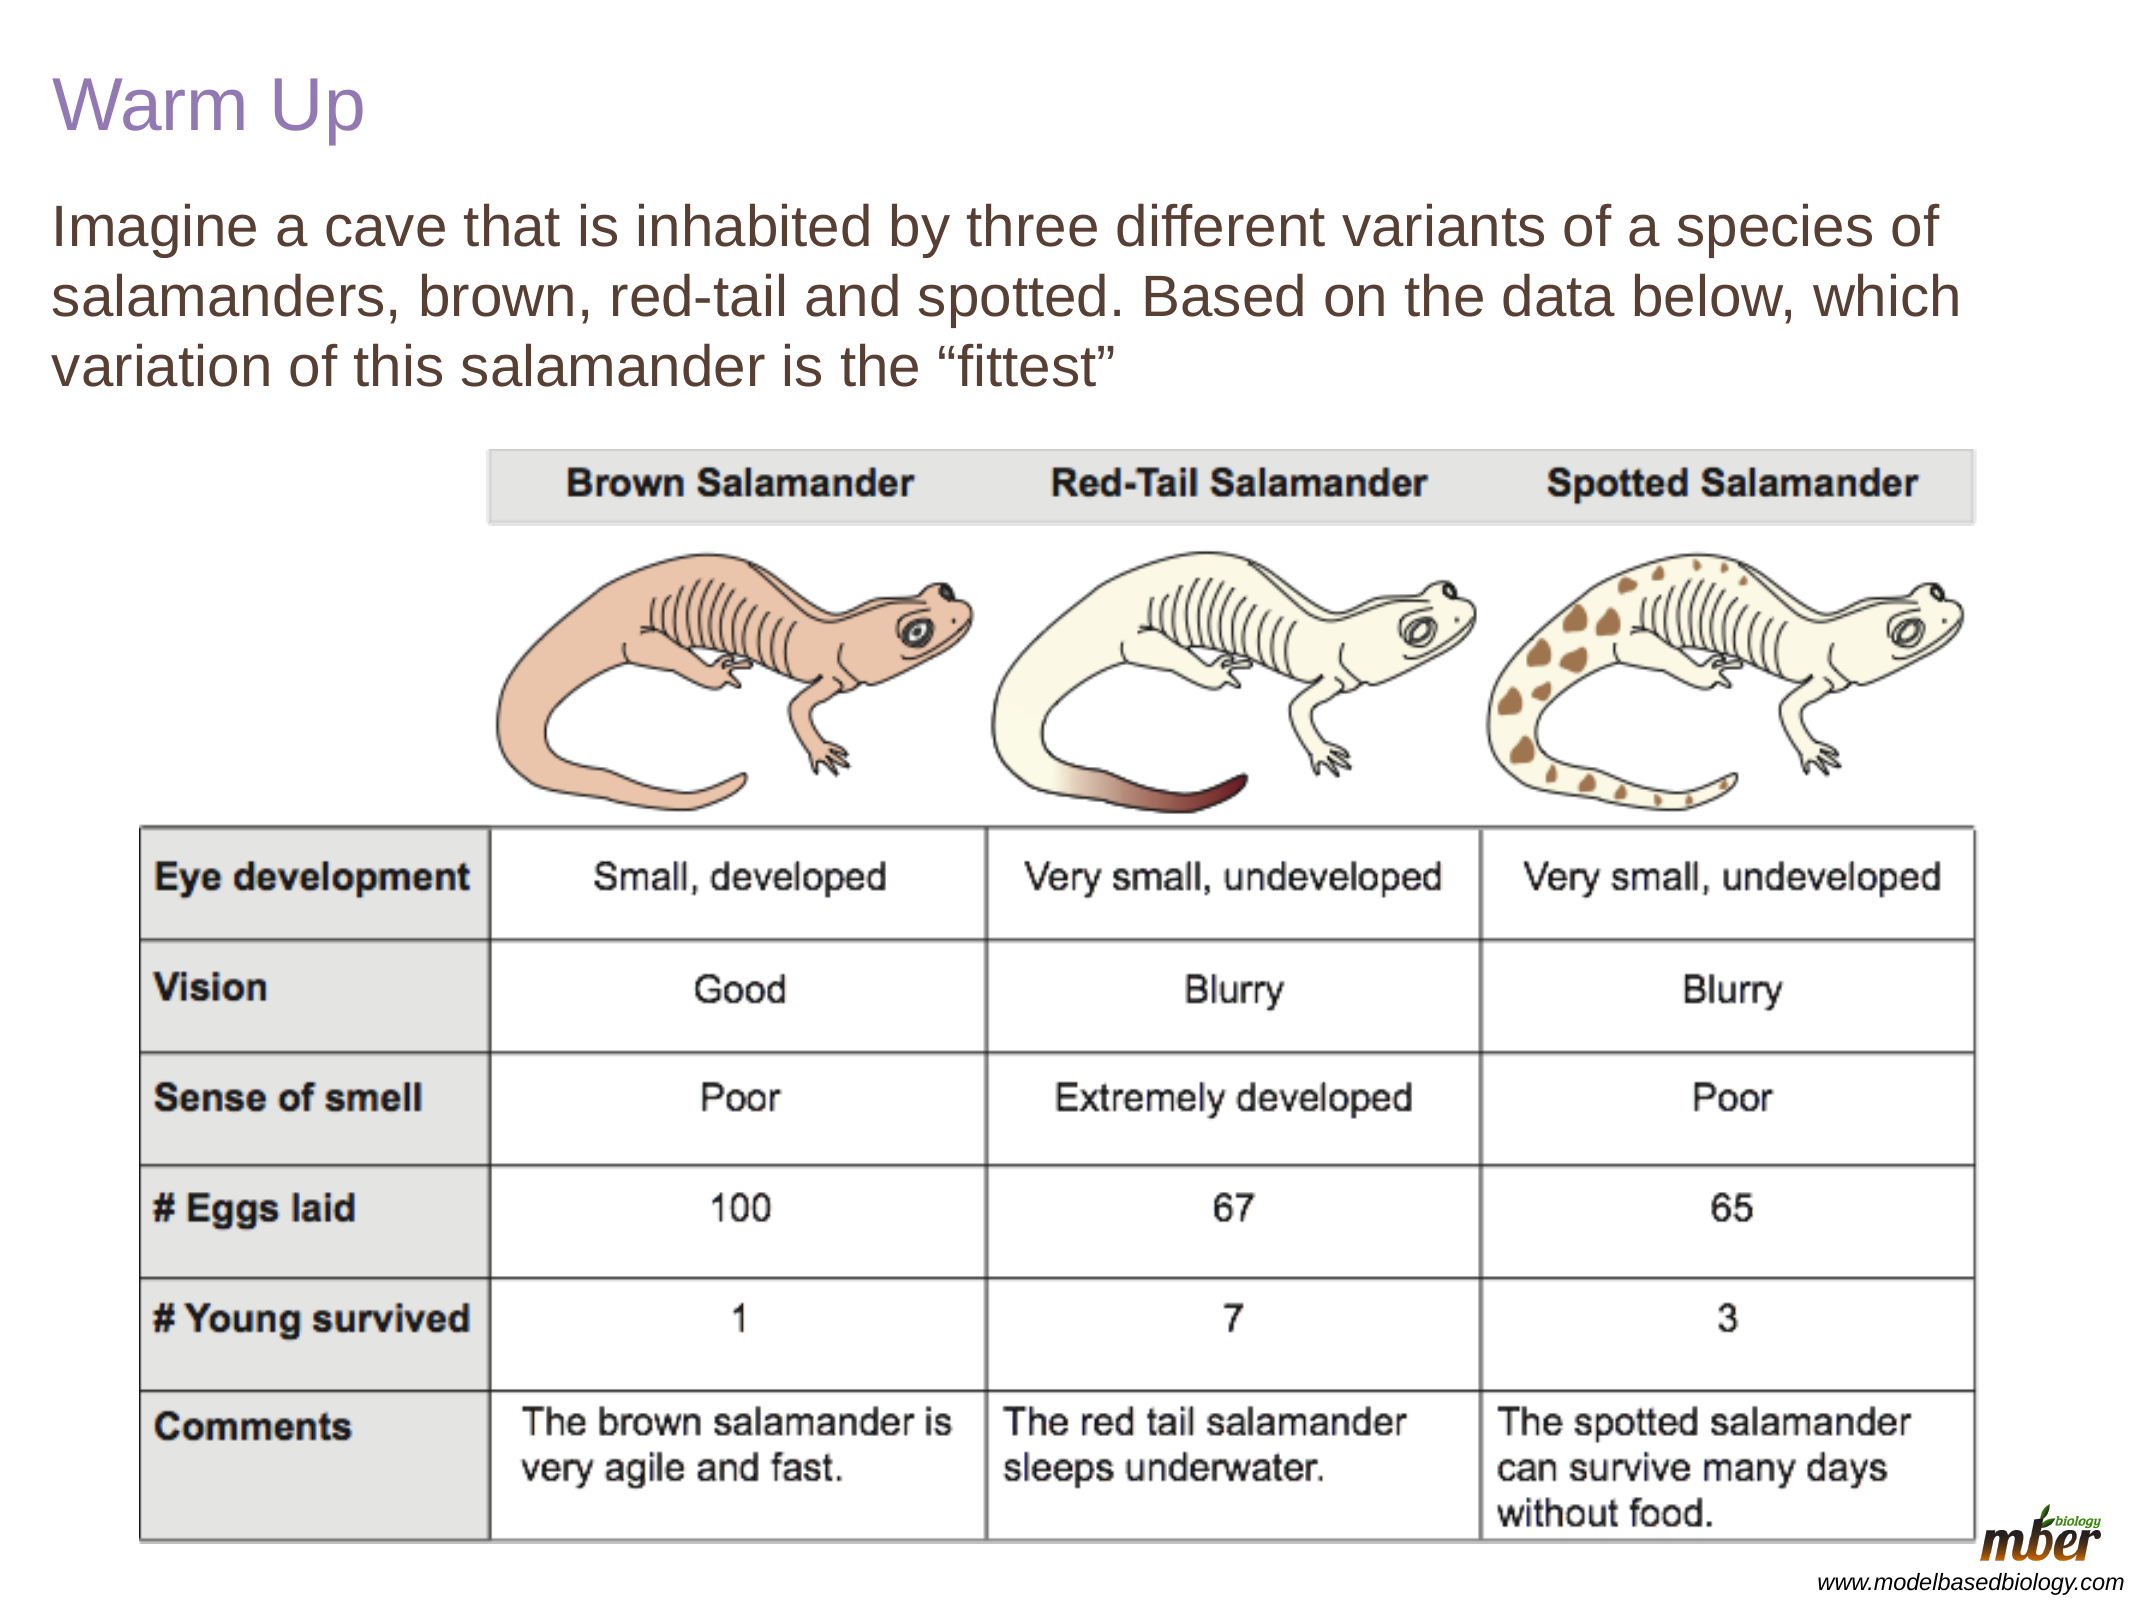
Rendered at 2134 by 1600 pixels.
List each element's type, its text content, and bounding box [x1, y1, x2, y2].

text_box Warm Up [43, 46, 768, 154]
picture [1980, 1504, 2101, 1561]
picture [139, 449, 1979, 1544]
text_box Imagine a cave that is inhabited by three different variants of a species of salamanders, brown, red-tail and spotted. Based on the data below, which variation of this salamander is the “fittest” [43, 180, 2026, 497]
